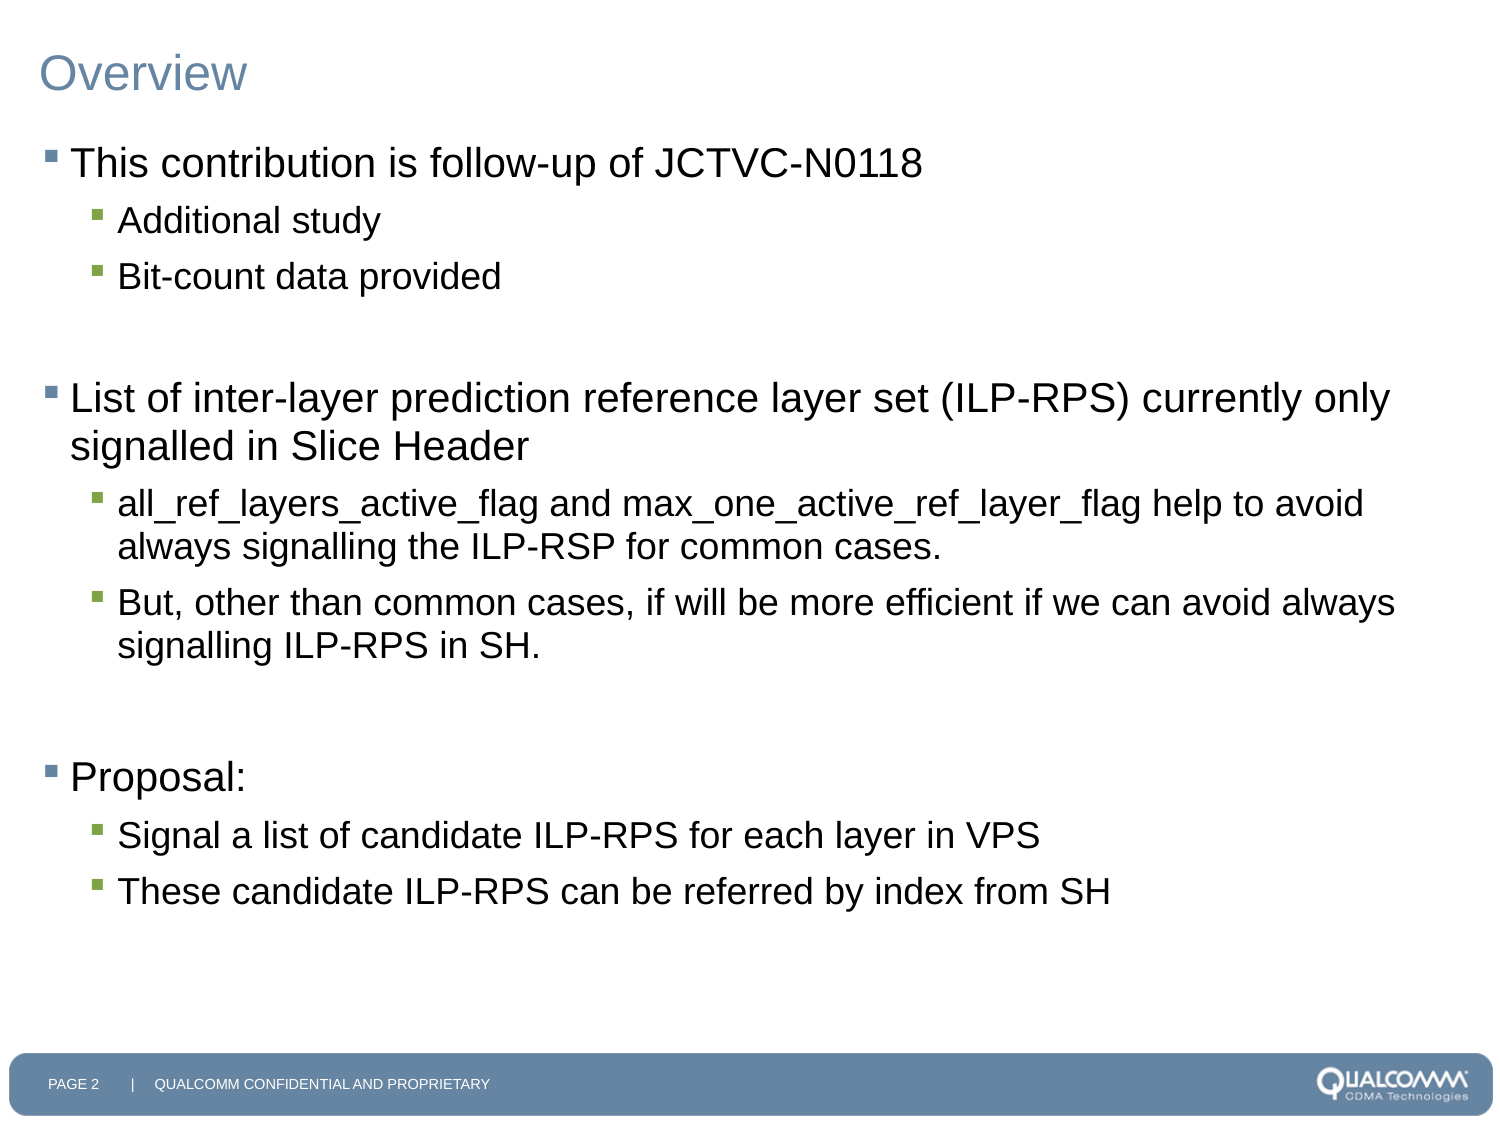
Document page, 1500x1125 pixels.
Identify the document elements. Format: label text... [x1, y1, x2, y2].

list This contribution is follow-up of JCTVC-N0118 Additional study Bit-count data provided List of inter-layer prediction reference layer set (ILP-RPS) currently only signalled in Slice Header all_ref_layers_active_flag and max_one_active_ref_layer_flag help to avoid always signalling the ILP-RSP for common cases. But, other than common cases, if will be more efficient if we can avoid always signalling ILP-RPS in SH. Proposal: Signal a list of candidate ILP-RPS for each layer in VPS These candidate ILP-RPS can be referred by index from SH [26, 131, 1457, 1004]
title Overview [23, 44, 1457, 138]
picture [0, 1048, 1500, 1125]
